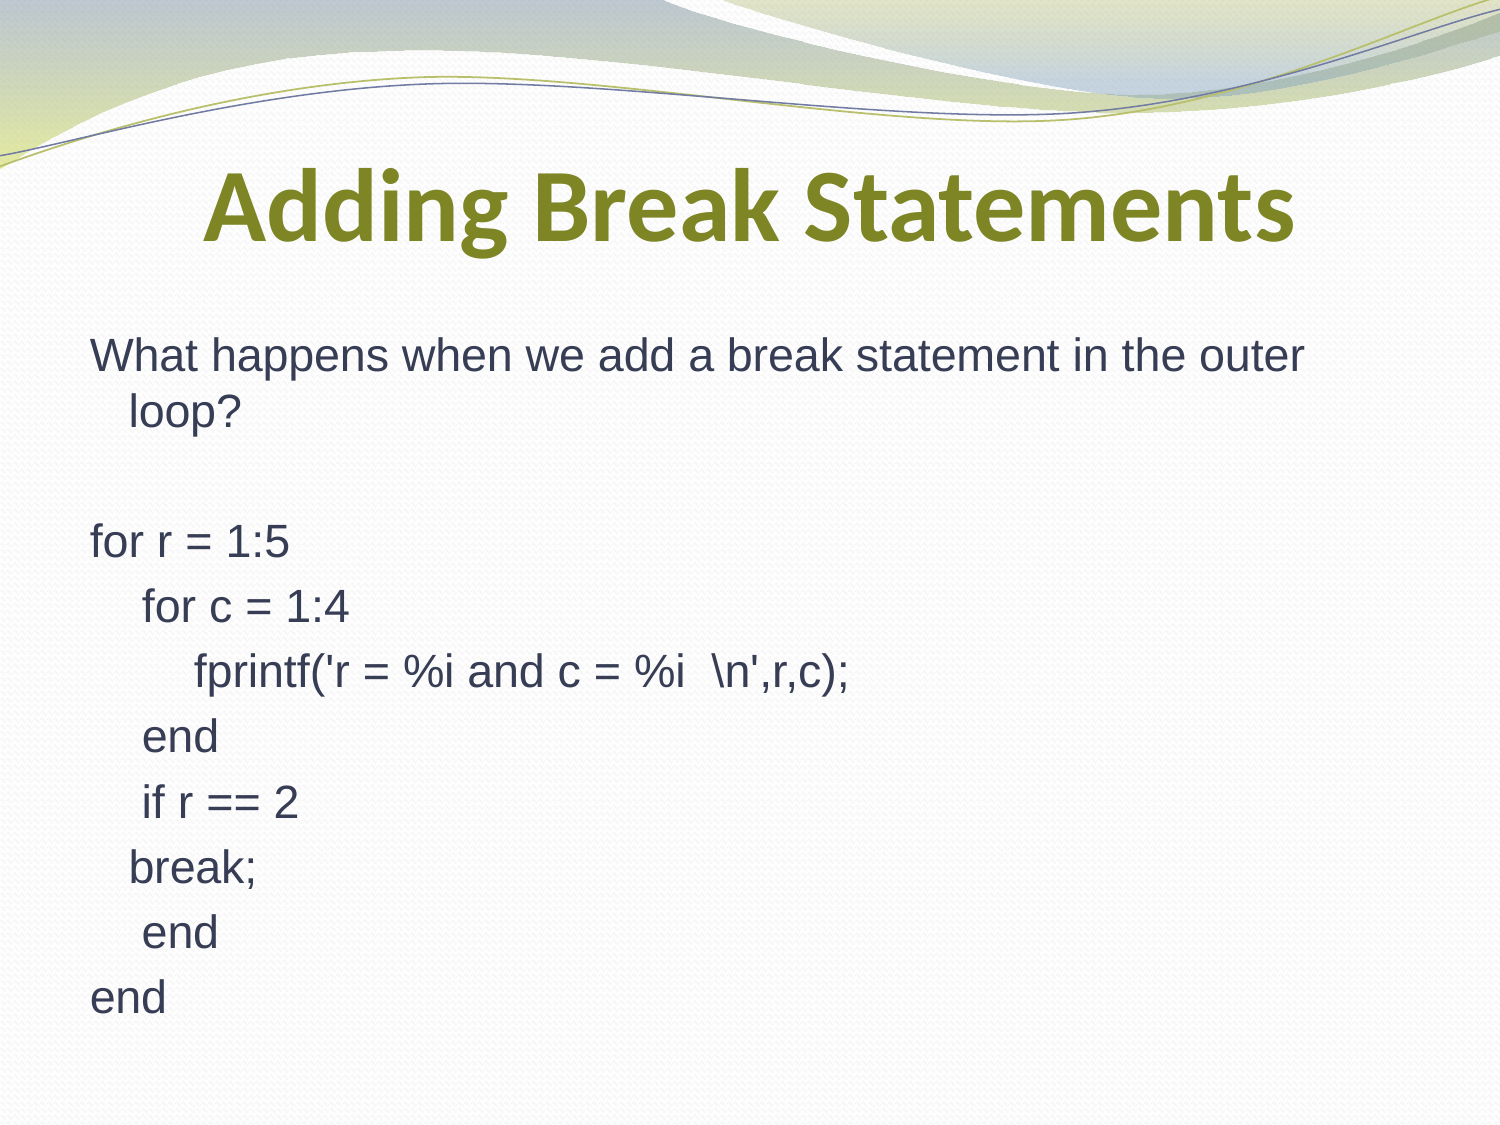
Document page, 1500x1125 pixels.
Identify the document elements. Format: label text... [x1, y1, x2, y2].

list What happens when we add a break statement in the outer loop? for r = 1:5 for c = 1:4 fprintf('r = %i and c = %i \n',r,c); end if r == 2 break; end end [75, 317, 1425, 1038]
title Adding Break Statements [75, 75, 1425, 263]
